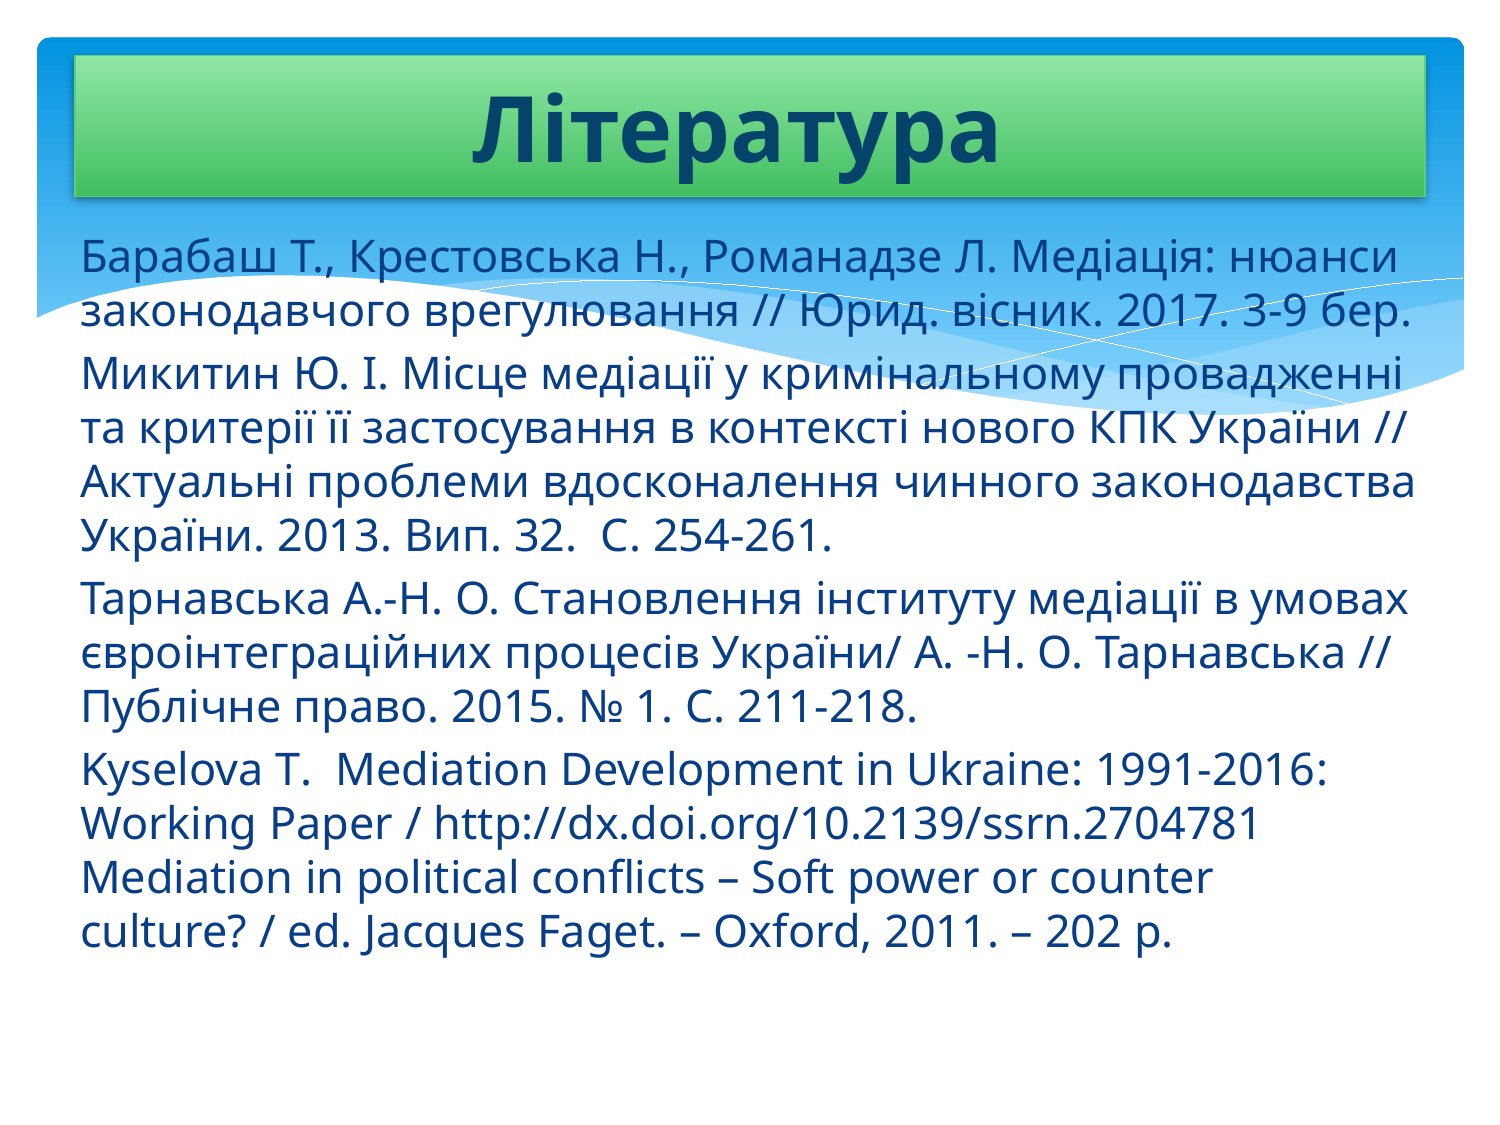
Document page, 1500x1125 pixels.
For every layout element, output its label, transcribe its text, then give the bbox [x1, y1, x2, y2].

title Література [74, 55, 1426, 197]
list Барабаш Т., Крестовська Н., Романадзе Л. Медіація: нюанси законодавчого врегулювання // Юрид. вісник. 2017. 3-9 бер. Микитин Ю. І. Місце медіації у кримінальному провадженні та критерії її застосування в контексті нового КПК України // Актуальні проблеми вдосконалення чинного законодавства України. 2013. Вип. 32. С. 254-261. Тарнавська А.-Н. О. Становлення інституту медіації в умовах євроінтеграційних процесів України/ А. -Н. О. Тарнавська // Публічне право. 2015. № 1. С. 211-218. Kyselova T. Mediation Development in Ukraine: 1991-2016: Working Paper / http://dx.doi.org/10.2139/ssrn.2704781 Mediation in political conflicts – Soft power or counter culture? / ed. Jacques Faget. – Oxford, 2011. – 202 p. [64, 219, 1436, 1005]
